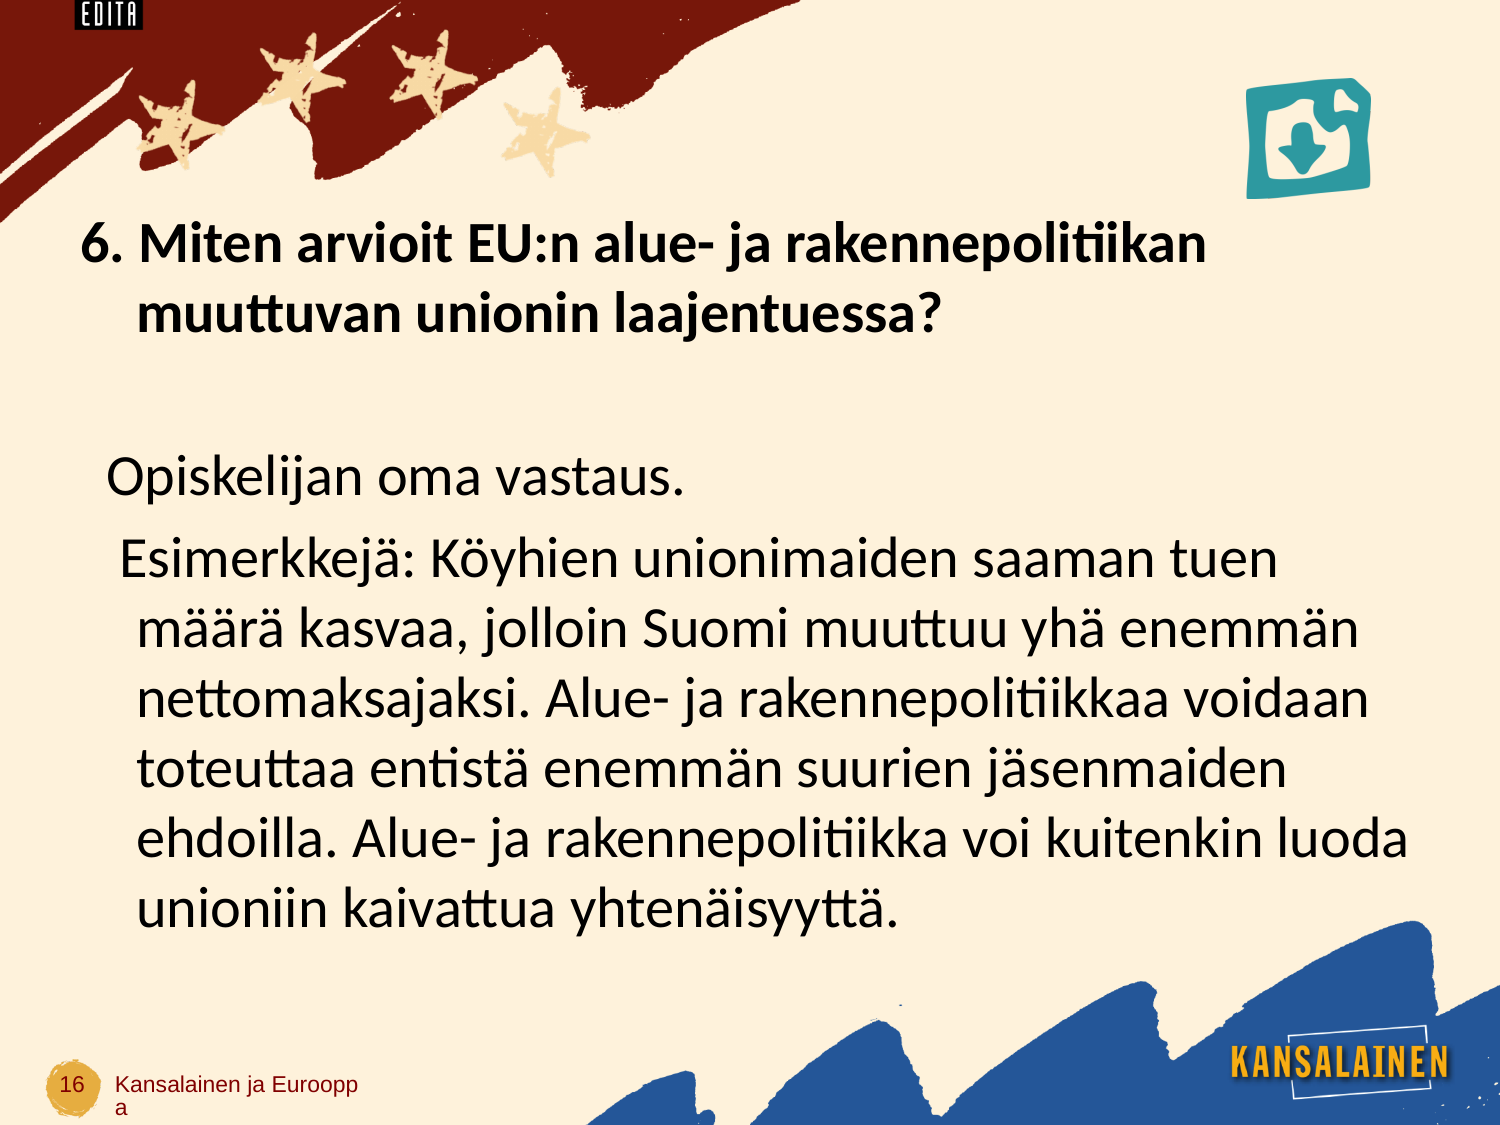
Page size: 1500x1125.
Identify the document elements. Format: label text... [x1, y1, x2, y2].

footer Kansalainen ja Eurooppa [99, 1062, 376, 1125]
picture [0, 0, 1500, 1125]
slide_number 16 [37, 1062, 99, 1125]
list 6. Miten arvioit EU:n alue- ja rakennepolitiikan muuttuvan unionin laajentuessa? Opiskelijan oma vastaus. Esimerkkejä: Köyhien unionimaiden saaman tuen määrä kasvaa, jolloin Suomi muuttuu yhä enemmän nettomaksajaksi. Alue- ja rakennepolitiikkaa voidaan toteuttaa entistä enemmän suurien jäsenmaiden ehdoilla. Alue- ja rakennepolitiikka voi kuitenkin luoda unioniin kaivattua yhtenäisyyttä. [64, 196, 1436, 1088]
